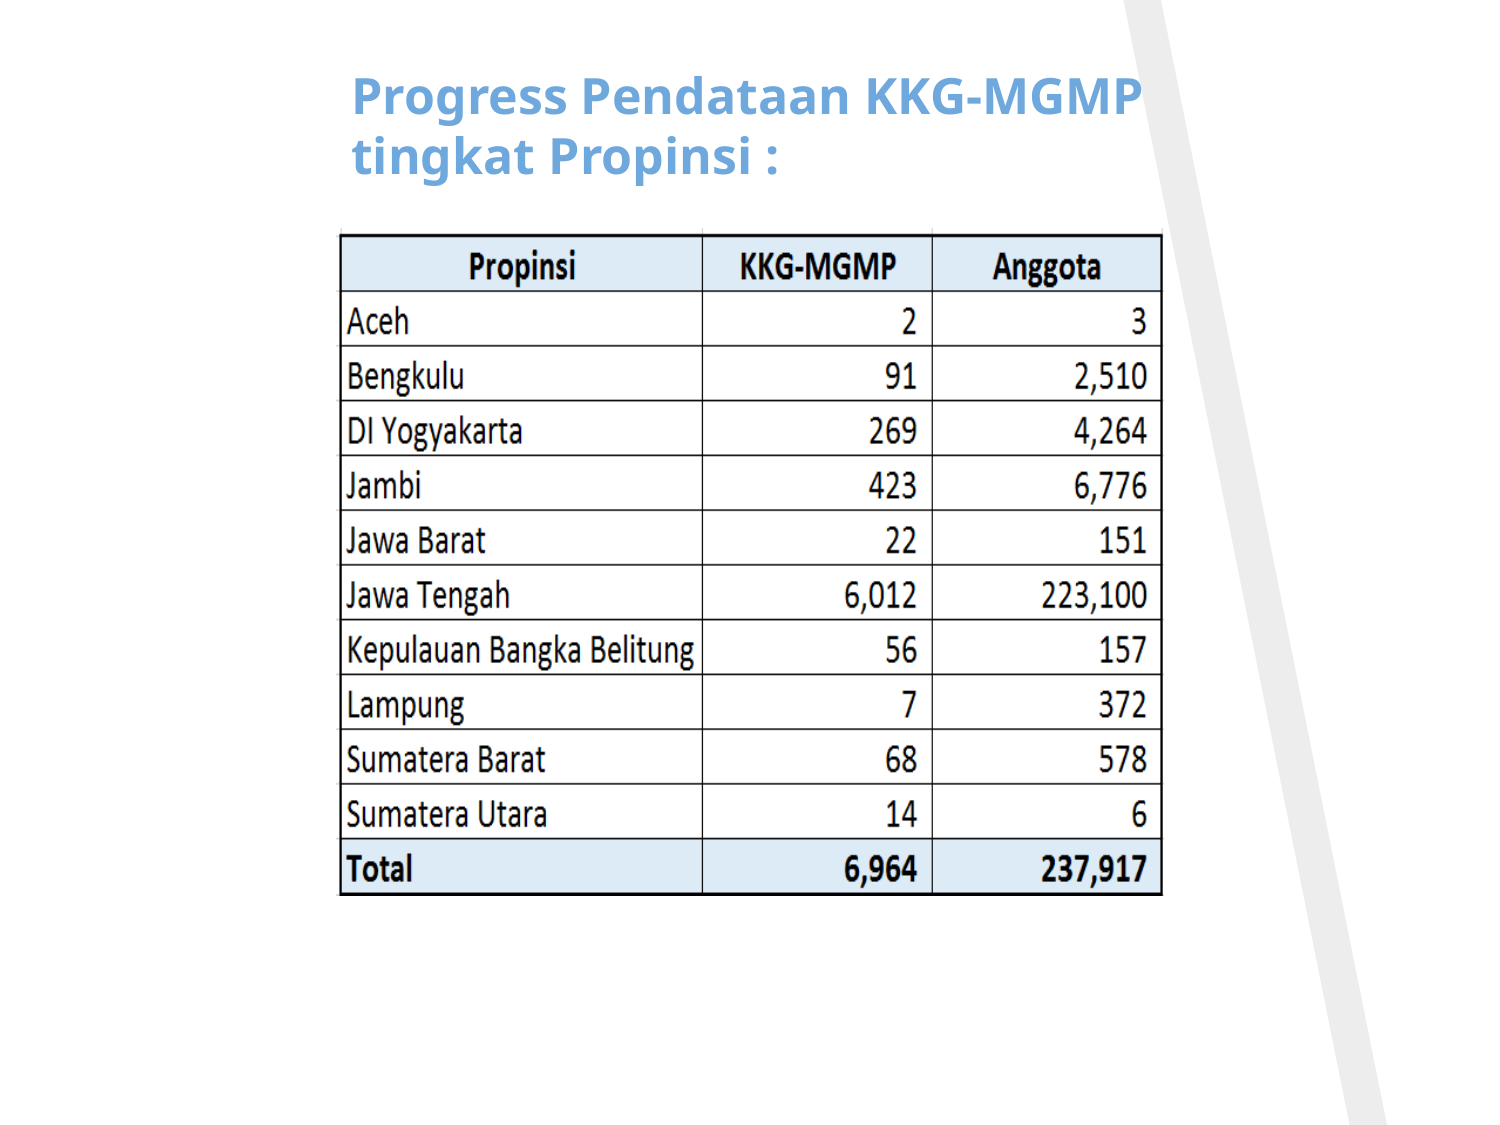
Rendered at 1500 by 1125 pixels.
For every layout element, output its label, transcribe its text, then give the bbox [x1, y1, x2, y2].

title Progress Pendataan KKG-MGMP tingkat Propinsi : [336, 93, 1261, 200]
picture [335, 228, 1164, 897]
